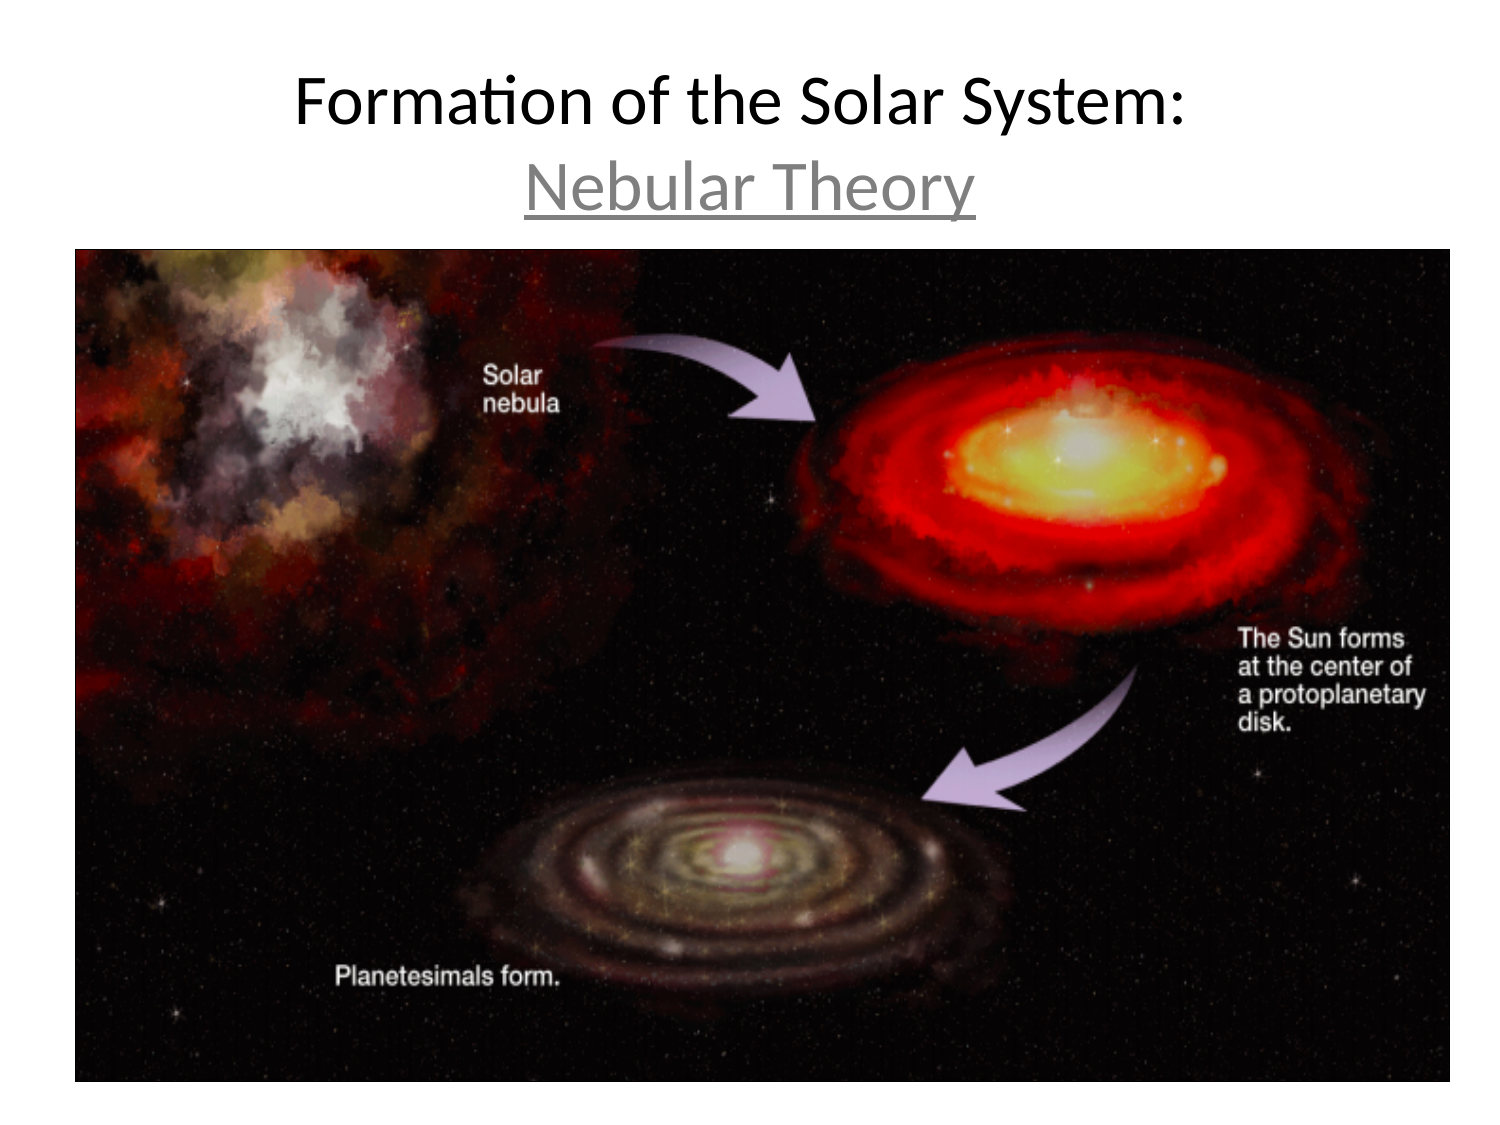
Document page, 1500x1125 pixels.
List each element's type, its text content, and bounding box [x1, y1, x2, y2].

title Formation of the Solar System: Nebular Theory [75, 45, 1425, 233]
picture [74, 249, 1451, 1082]
